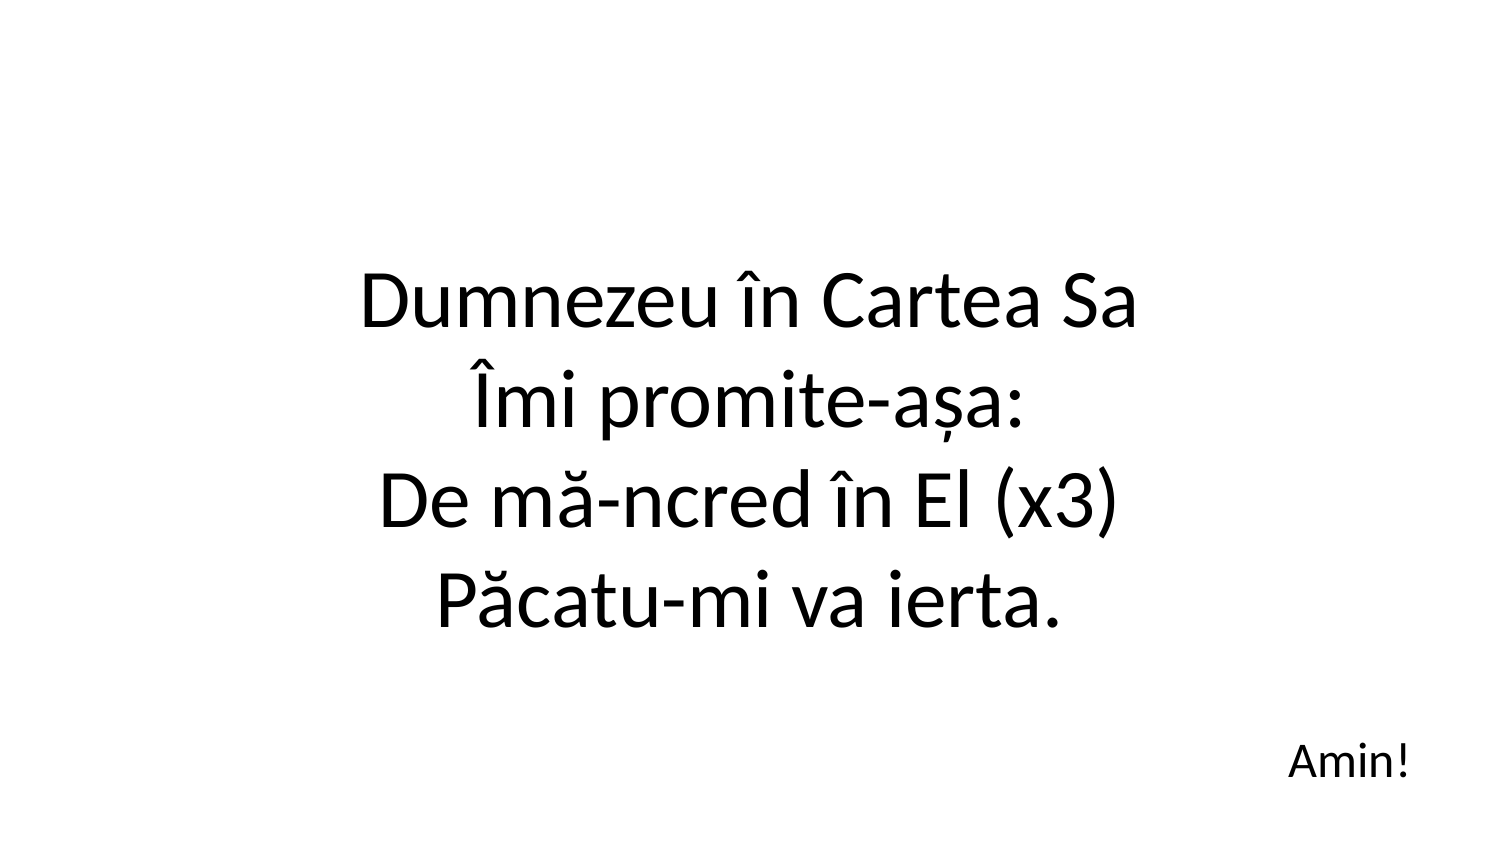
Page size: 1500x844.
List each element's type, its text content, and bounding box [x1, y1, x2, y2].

text_box Amin! [1273, 674, 1427, 795]
text_box Dumnezeu în Cartea Sa Îmi promite-așa: De mă-ncred în El (x3) Păcatu-mi va ierta. [344, 192, 1156, 652]
